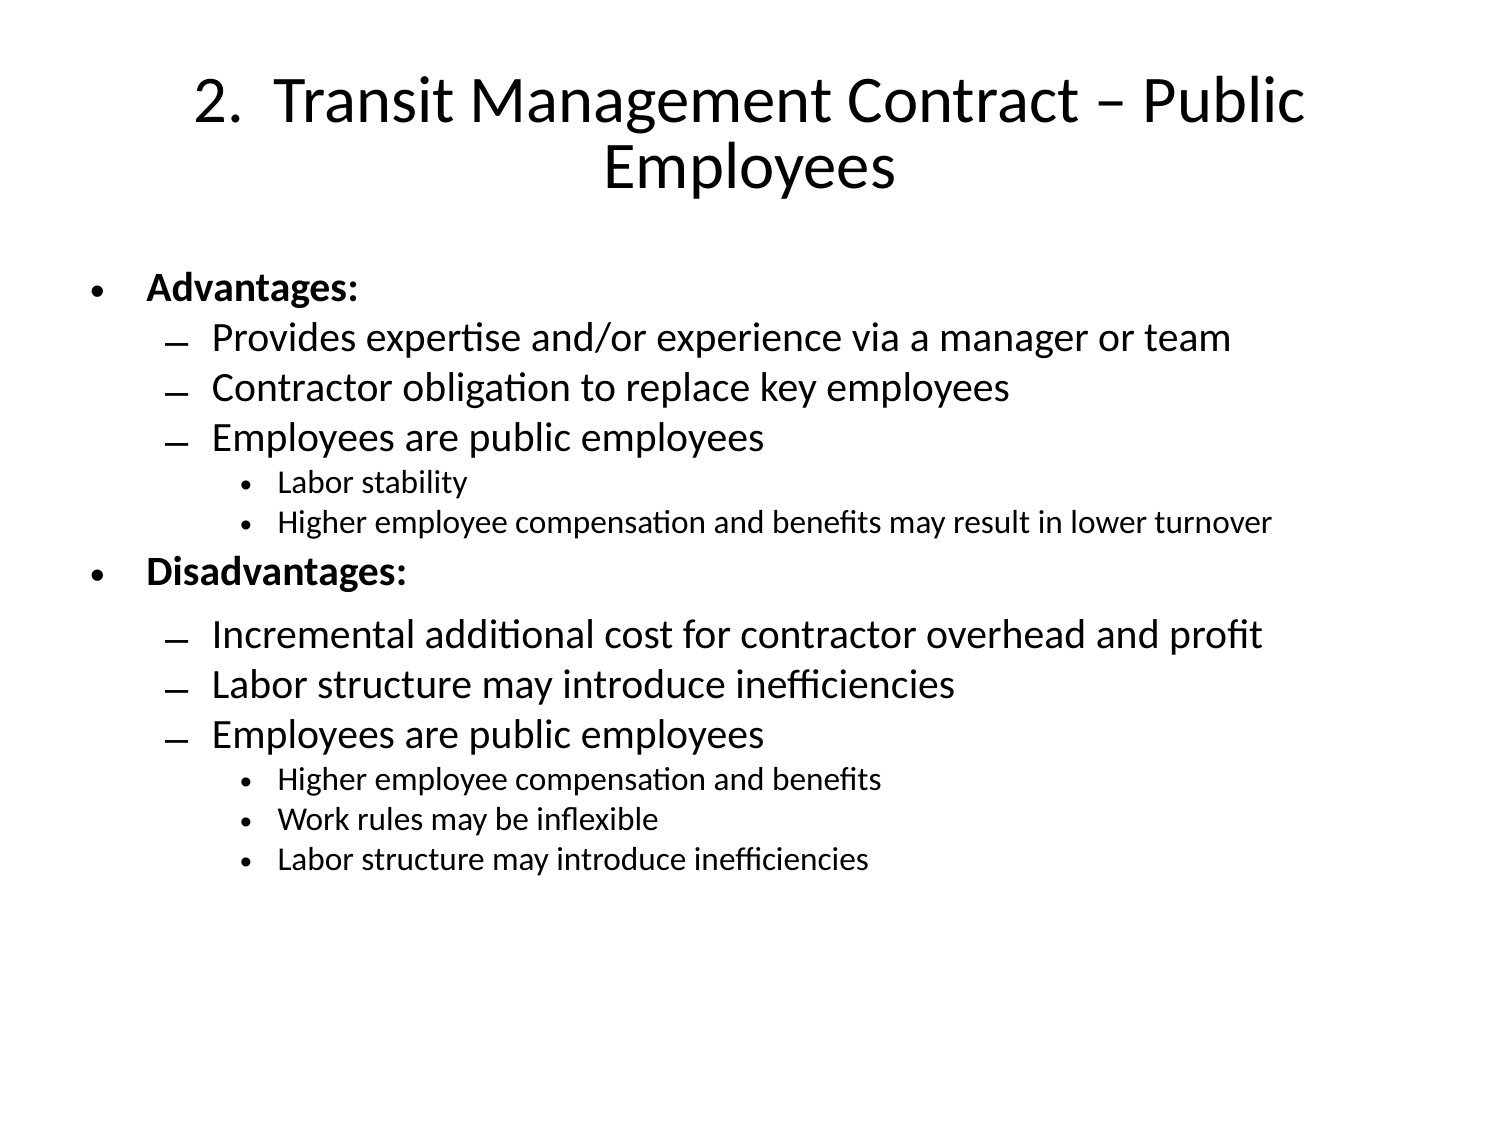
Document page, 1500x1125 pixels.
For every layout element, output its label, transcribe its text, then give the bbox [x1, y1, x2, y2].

title 2. Transit Management Contract – Public Employees [75, 45, 1425, 233]
list Advantages: Provides expertise and/or experience via a manager or team Contractor obligation to replace key employees Employees are public employees Labor stability Higher employee compensation and benefits may result in lower turnover Disadvantages: Incremental additional cost for contractor overhead and profit Labor structure may introduce inefficiencies Employees are public employees Higher employee compensation and benefits Work rules may be inflexible Labor structure may introduce inefficiencies [75, 262, 1425, 1005]
